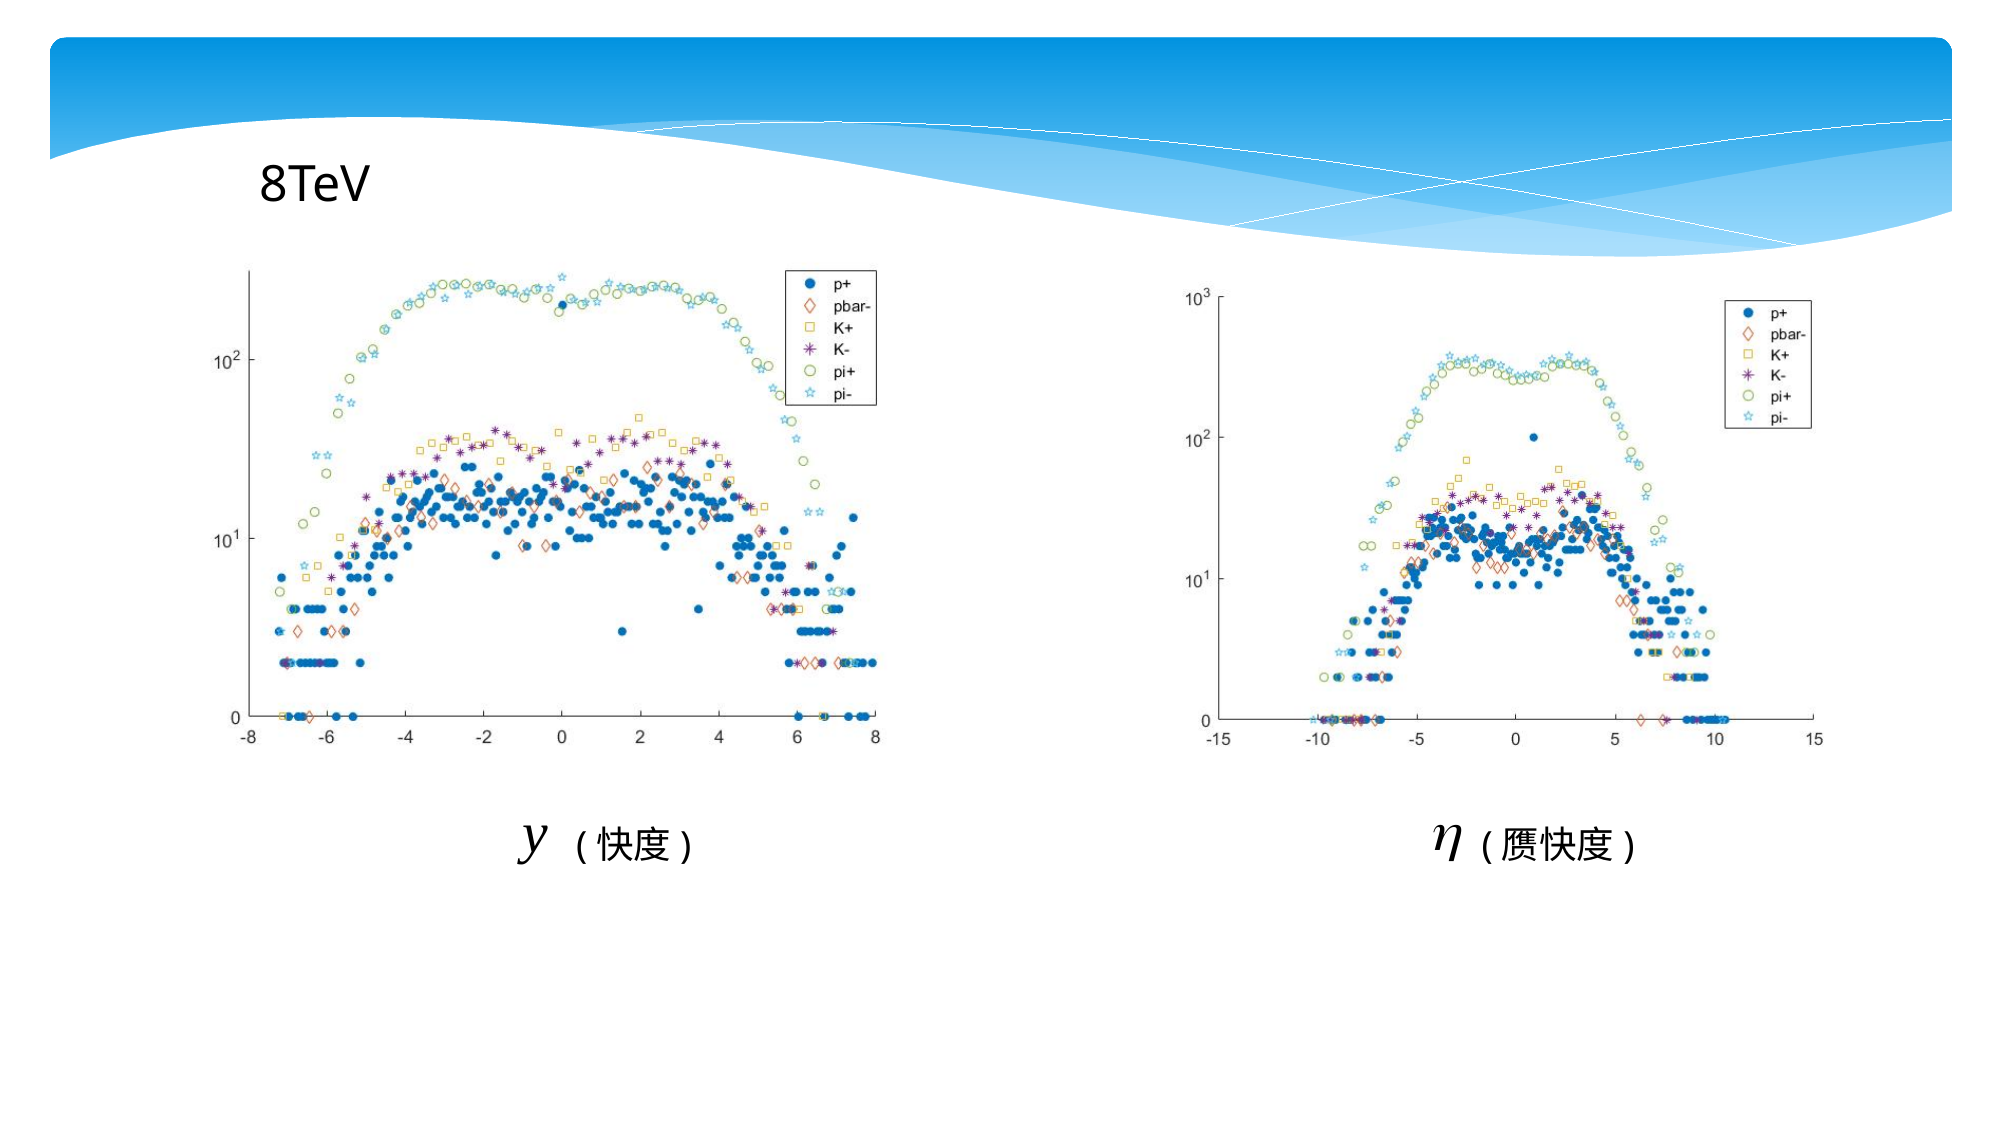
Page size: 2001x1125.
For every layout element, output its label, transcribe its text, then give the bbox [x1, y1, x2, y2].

text_box (快度) [563, 813, 735, 874]
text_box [508, 813, 562, 877]
text_box (赝快度) [1476, 813, 1668, 874]
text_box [1427, 813, 1474, 874]
picture [1118, 257, 1887, 777]
picture [143, 229, 954, 777]
text_box 8TeV [244, 144, 541, 227]
